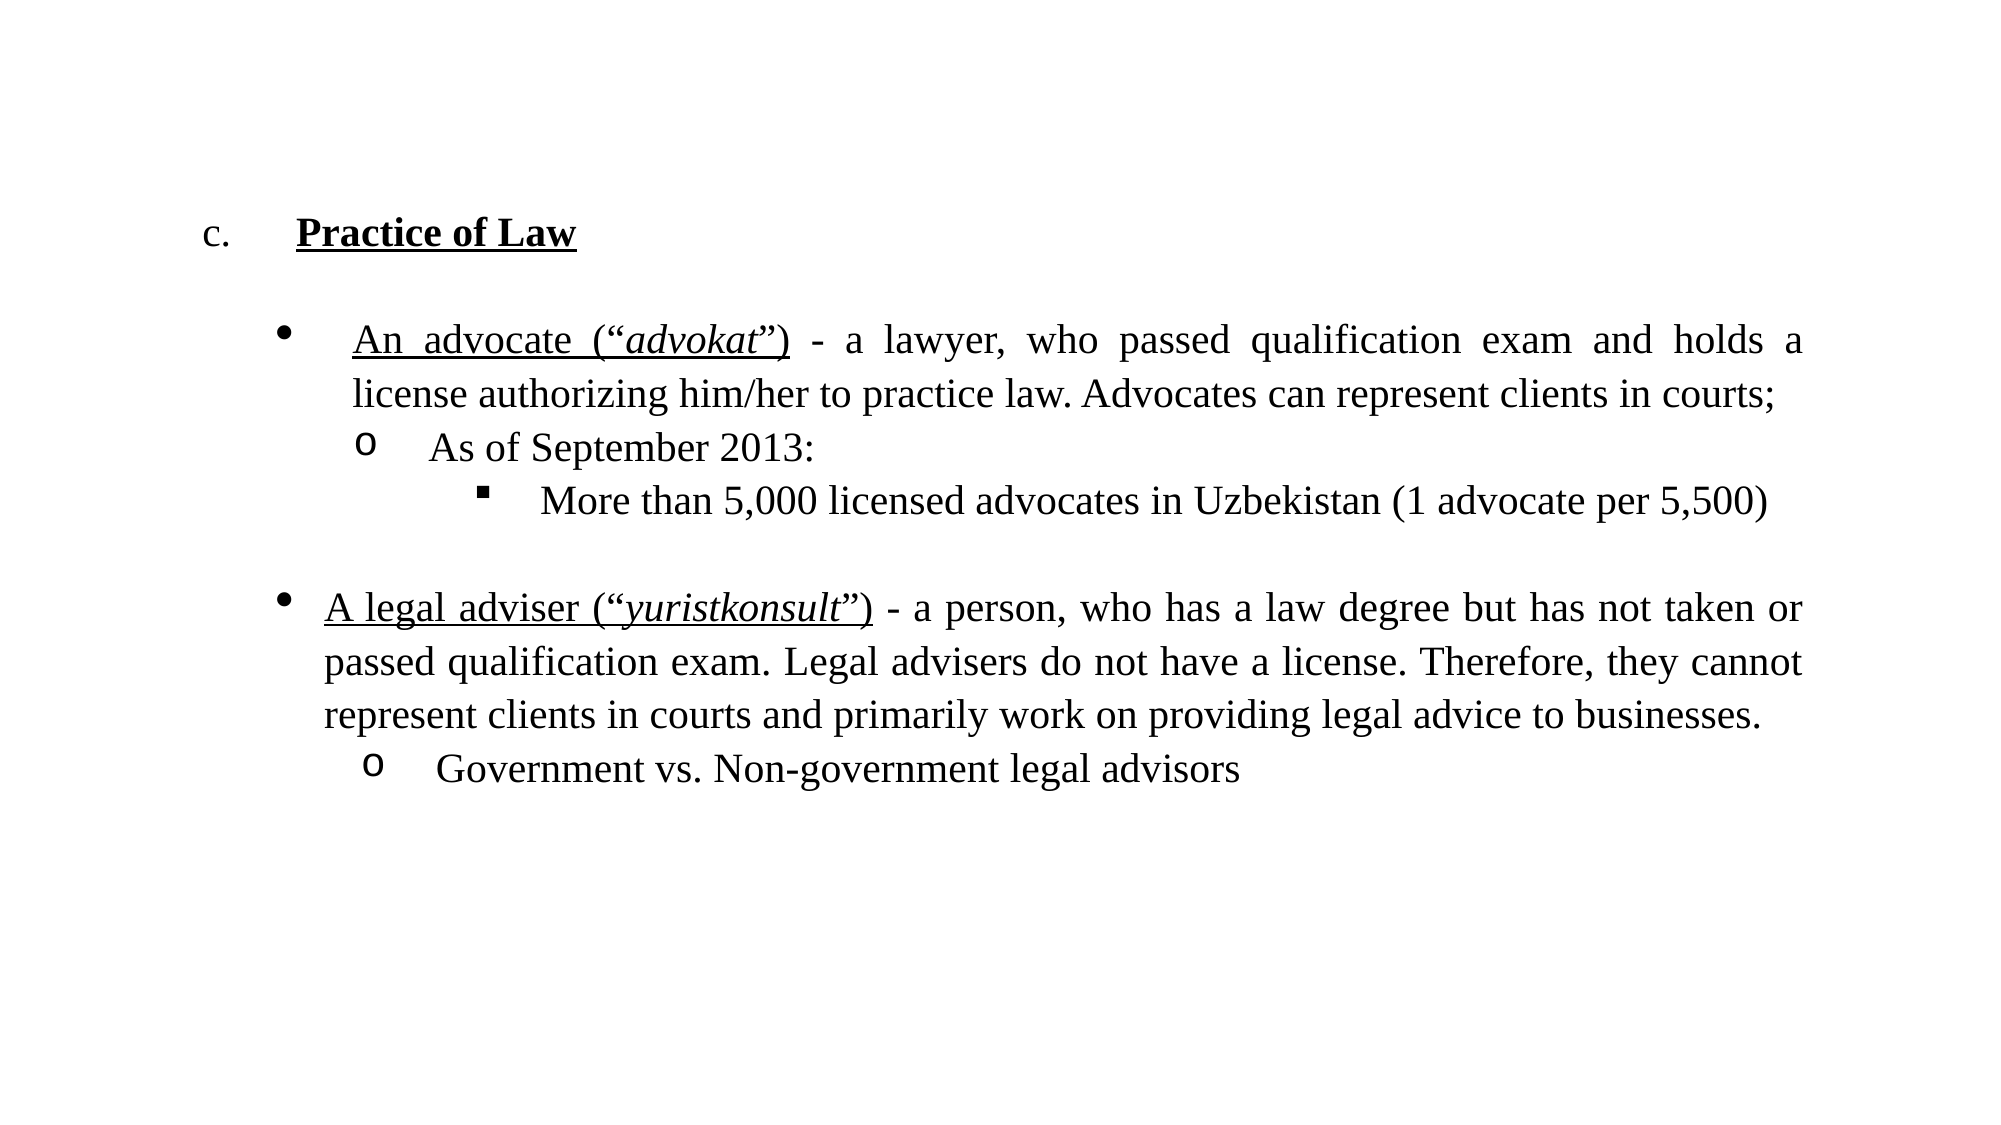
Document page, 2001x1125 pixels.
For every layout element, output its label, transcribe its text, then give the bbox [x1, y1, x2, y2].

text_box c. Practice of Law An advocate (“advokat”) - a lawyer, who passed qualification exam and holds a license authorizing him/her to practice law. Advocates can represent clients in courts; As of September 2013: More than 5,000 licensed advocates in Uzbekistan (1 advocate per 5,500) A legal adviser (“yuristkonsult”) - a person, who has a law degree but has not taken or passed qualification exam. Legal advisers do not have a license. Therefore, they cannot represent clients in courts and primarily work on providing legal advice to businesses. Government vs. Non-government legal advisors [187, 140, 1819, 905]
